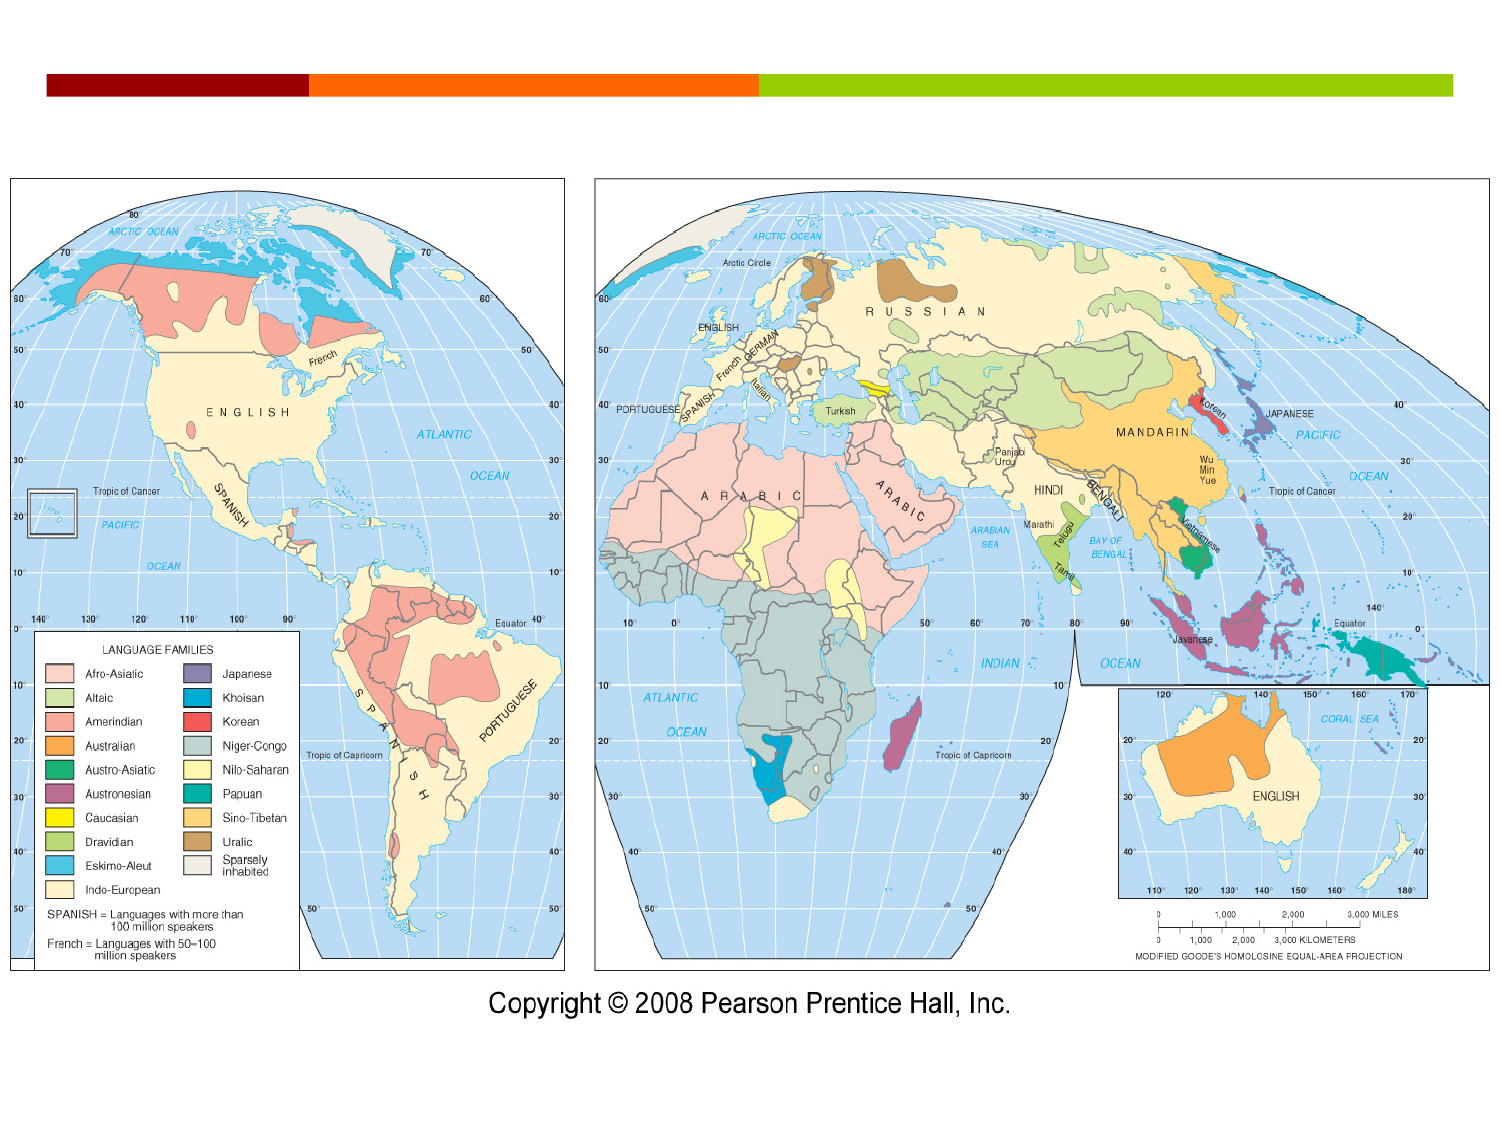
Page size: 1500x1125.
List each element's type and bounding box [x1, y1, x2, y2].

picture [0, 168, 1499, 1032]
